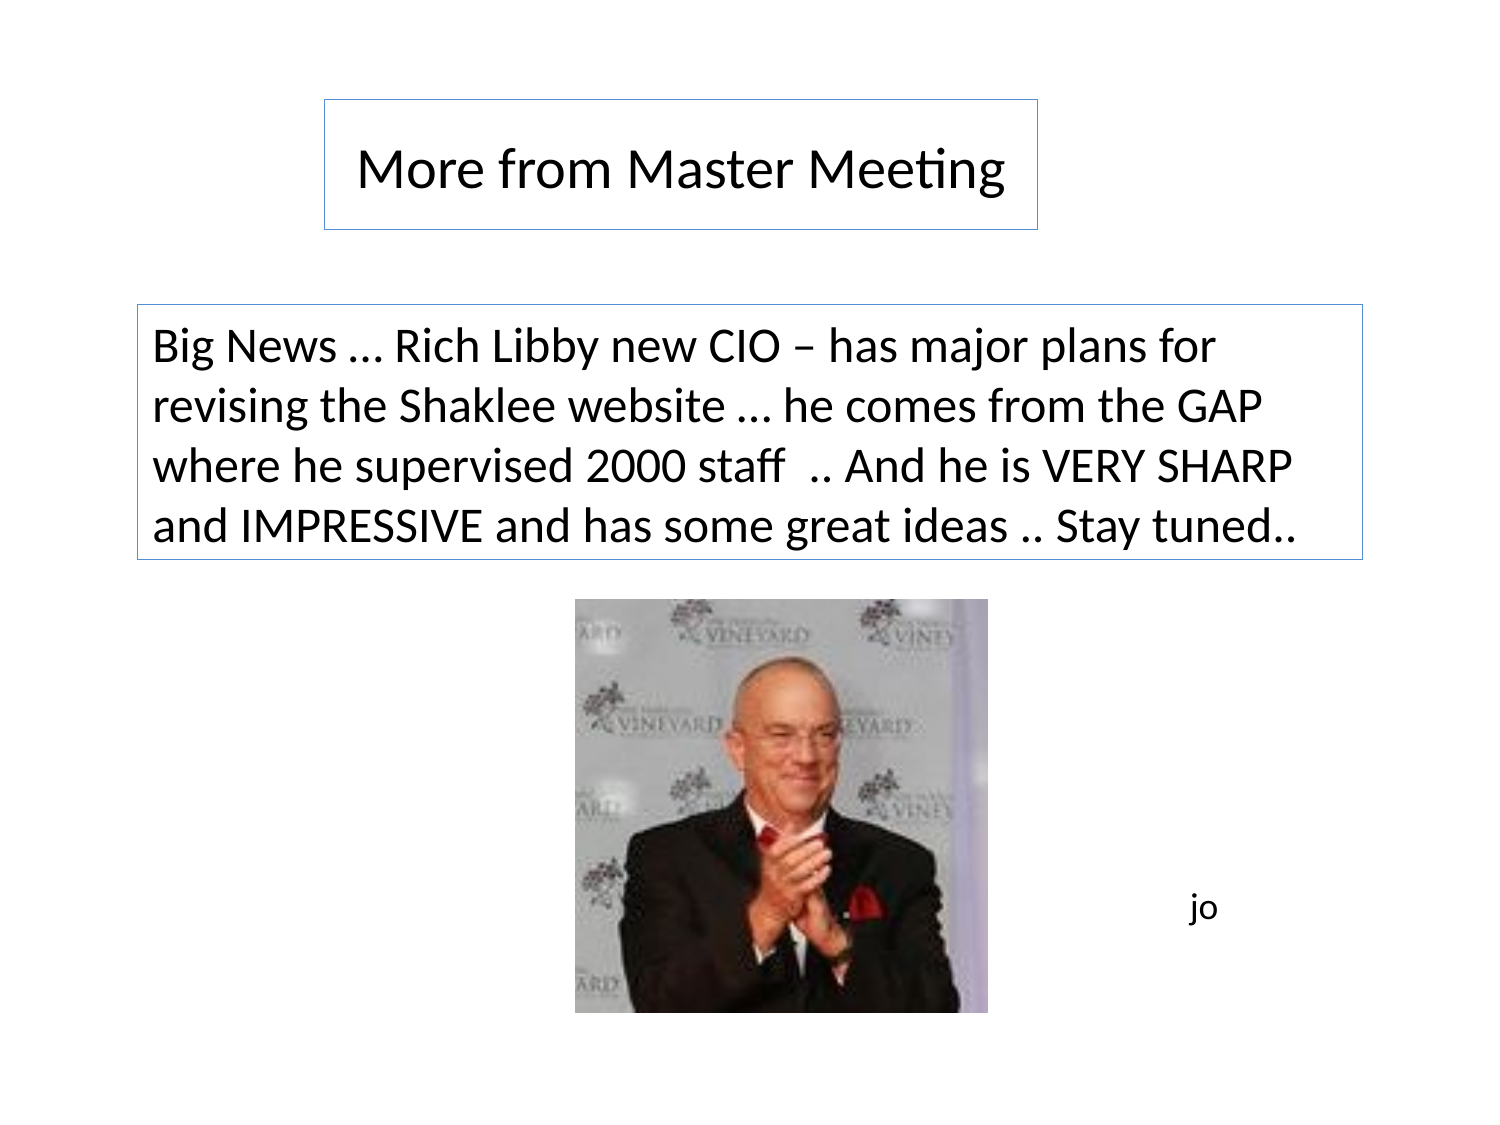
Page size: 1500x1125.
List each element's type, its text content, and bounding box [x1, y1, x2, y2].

picture [574, 599, 988, 1013]
text_box Big News … Rich Libby new CIO – has major plans for revising the Shaklee website … he comes from the GAP where he supervised 2000 staff .. And he is VERY SHARP and IMPRESSIVE and has some great ideas .. Stay tuned.. [137, 304, 1363, 560]
title More from Master Meeting [324, 99, 1038, 230]
text_box jo [1175, 874, 1350, 935]
